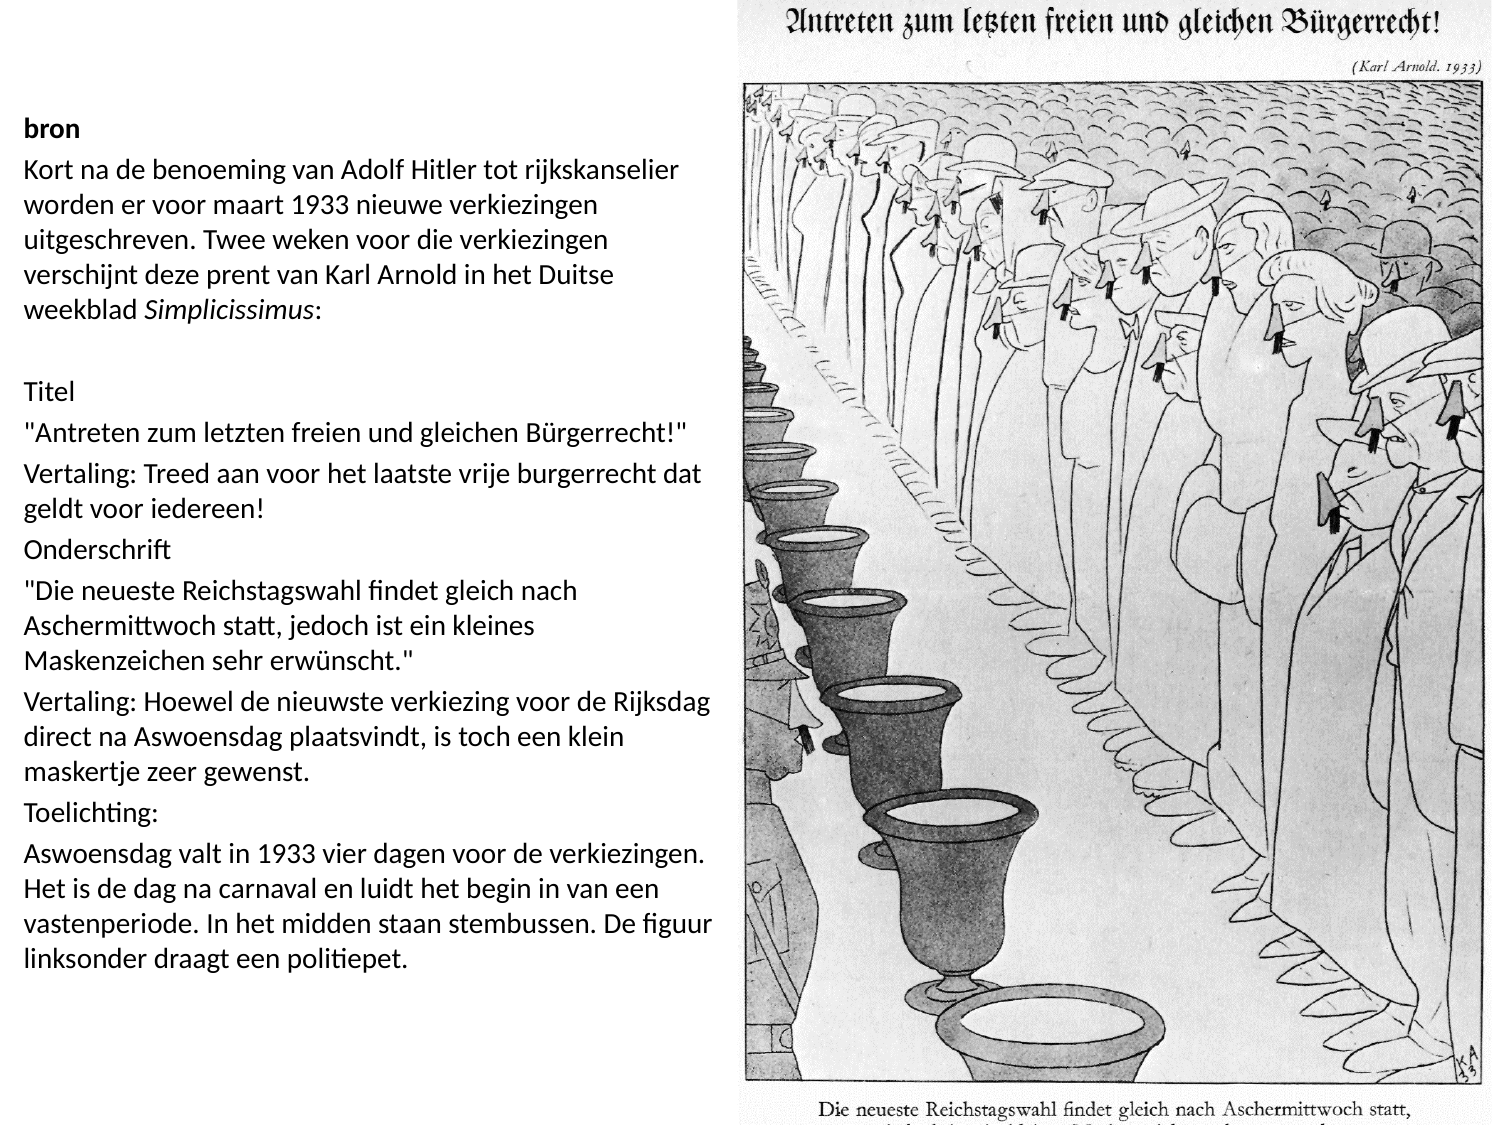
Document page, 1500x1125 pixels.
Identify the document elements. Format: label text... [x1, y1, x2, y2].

list bron Kort na de benoeming van Adolf Hitler tot rijkskanselier worden er voor maart 1933 nieuwe verkiezingen uitgeschreven. Twee weken voor die verkiezingen verschijnt deze prent van Karl Arnold in het Duitse weekblad Simplicissimus: Titel "Antreten zum letzten freien und gleichen Bürgerrecht!" Vertaling: Treed aan voor het laatste vrije burgerrecht dat geldt voor iedereen! Onderschrift "Die neueste Reichstagswahl findet gleich nach Aschermittwoch statt, jedoch ist ein kleines Maskenzeichen sehr erwünscht." Vertaling: Hoewel de nieuwste verkiezing voor de Rijksdag direct na Aswoensdag plaatsvindt, is toch een klein maskertje zeer gewenst. Toelichting: Aswoensdag valt in 1933 vier dagen voor de verkiezingen. Het is de dag na carnaval en luidt het begin in van een vastenperiode. In het midden staan stembussen. De figuur linksonder draagt een politiepet. [8, 101, 732, 1125]
picture [737, 0, 1492, 1125]
